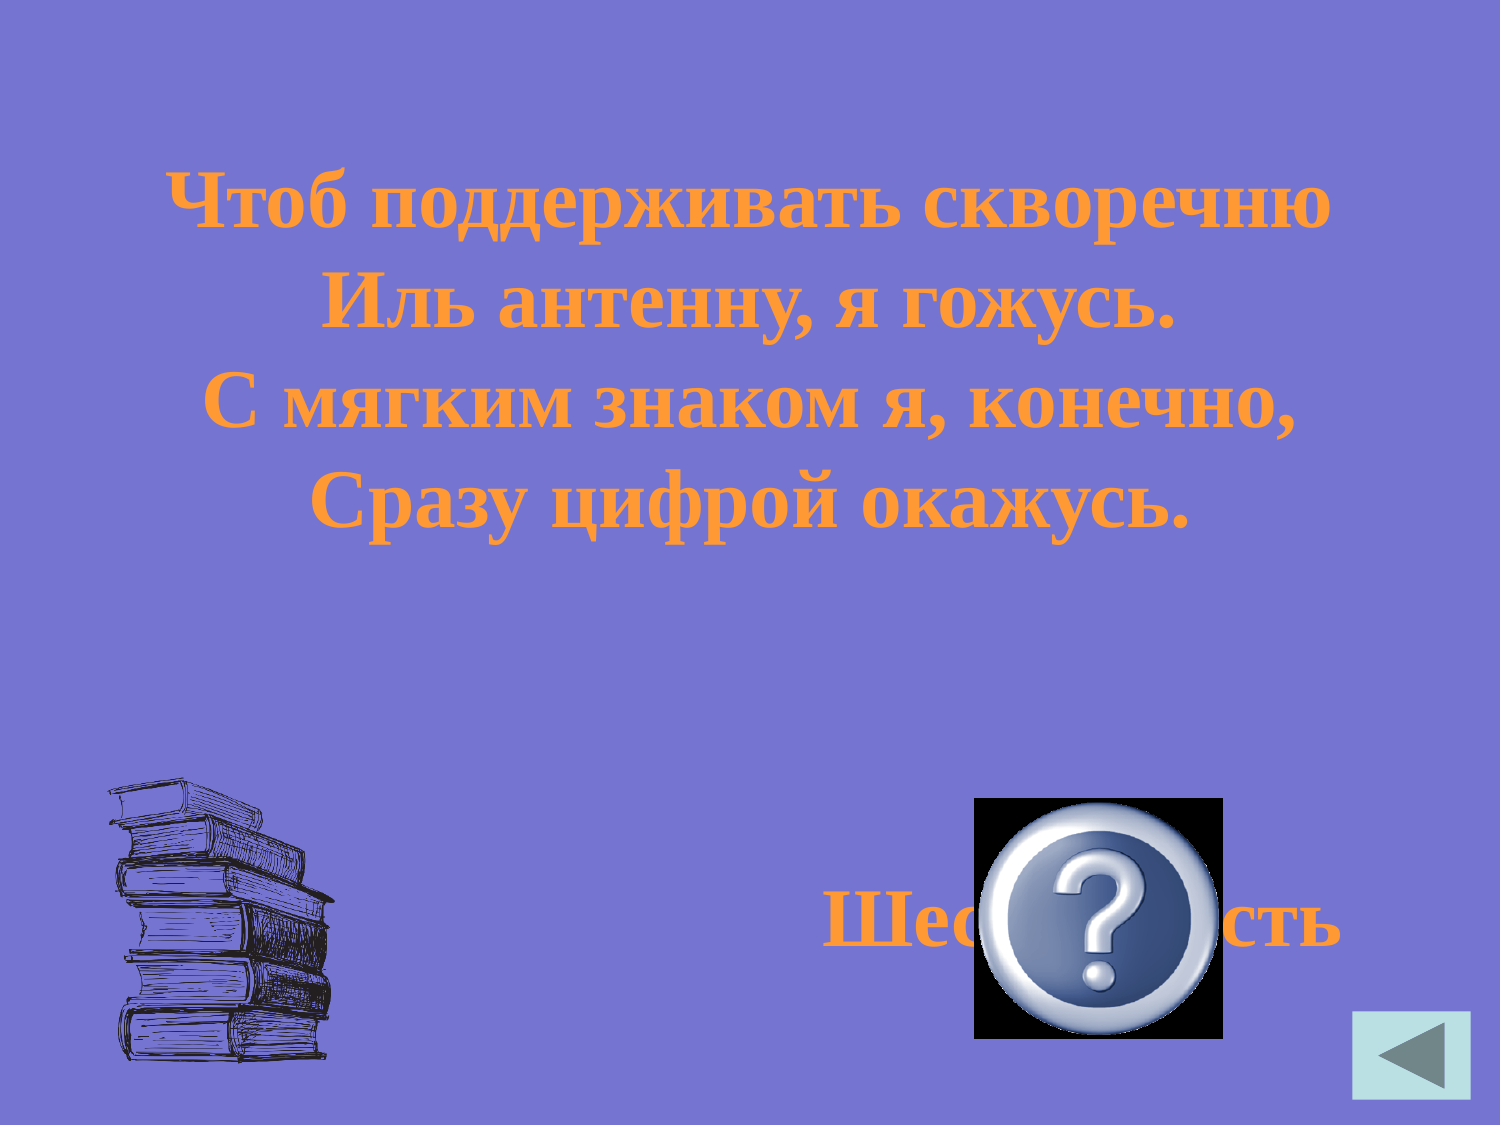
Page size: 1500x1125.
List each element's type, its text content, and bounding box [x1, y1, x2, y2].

text_box Шест – шесть [703, 855, 969, 971]
text_box [1352, 1011, 1471, 1100]
picture [974, 798, 1223, 1039]
text_box Шест – шесть [1227, 855, 1400, 971]
picture [64, 763, 379, 1077]
text_box Чтоб поддерживать скворечню Иль антенну, я гожусь. С мягким знаком я, конечно, Сразу цифрой окажусь. [0, 137, 1500, 632]
